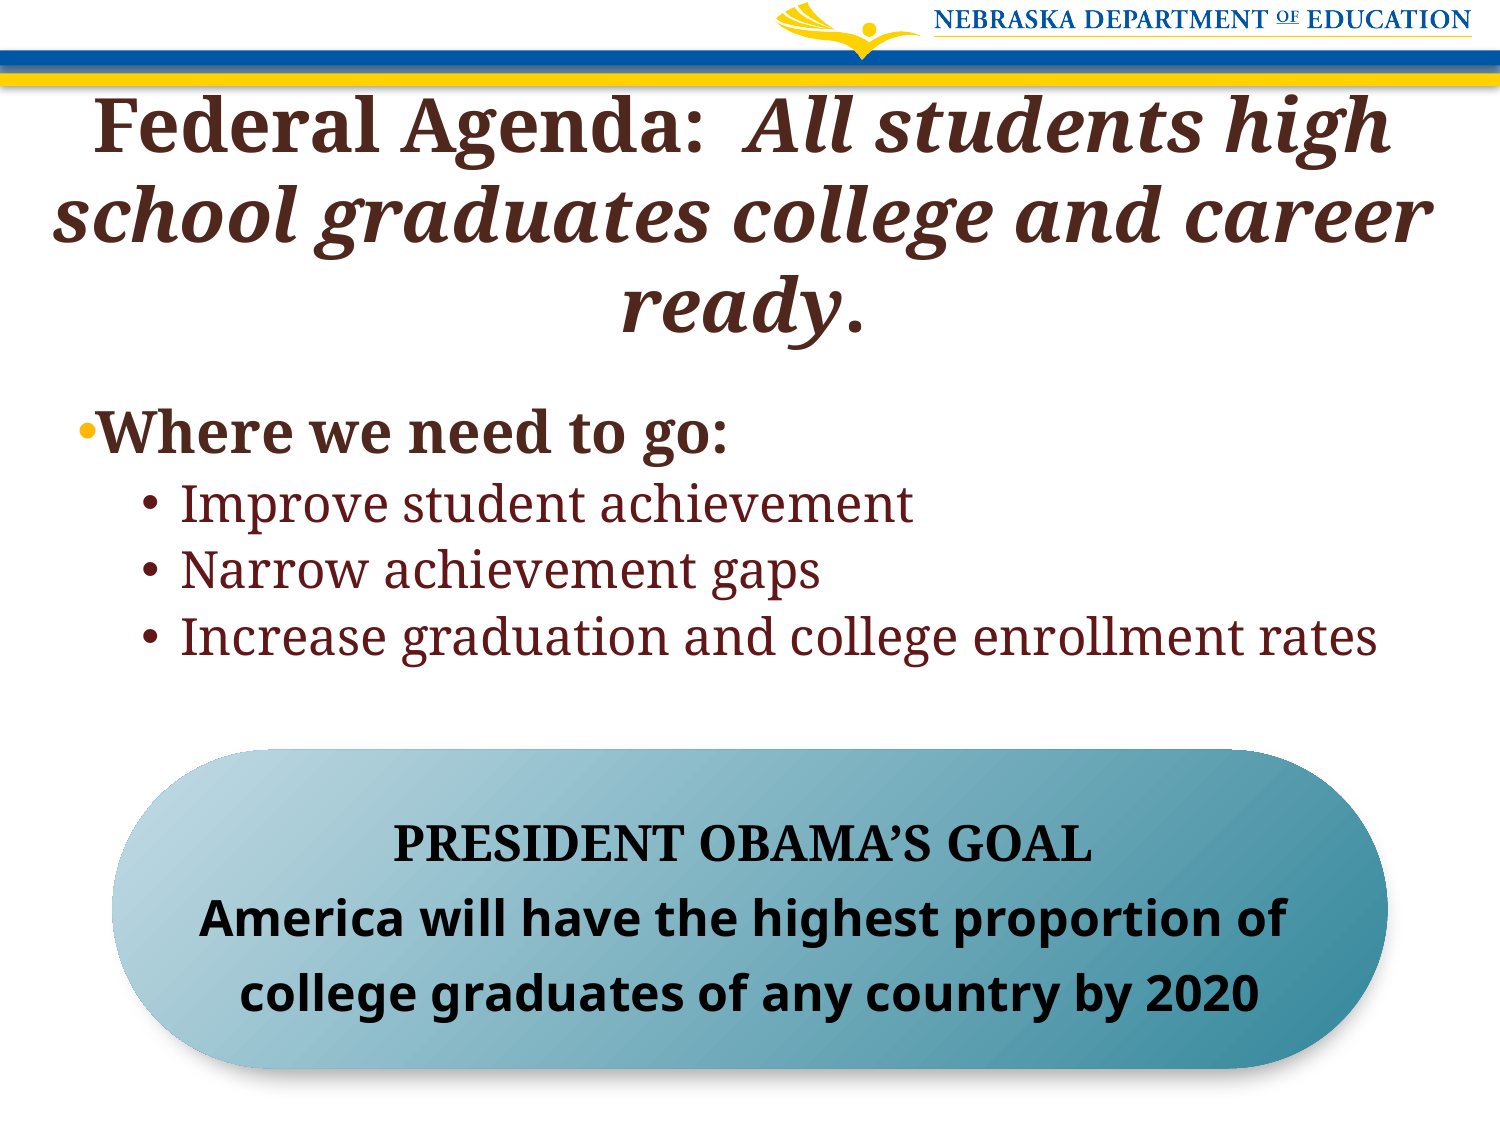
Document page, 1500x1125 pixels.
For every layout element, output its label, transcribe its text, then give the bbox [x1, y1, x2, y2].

title Federal Agenda: All students high school graduates college and career ready. [24, 87, 1463, 338]
picture [774, 0, 1500, 69]
text_box PRESIDENT OBAMA’S GOAL America will have the highest proportion of college graduates of any country by 2020 [112, 749, 1388, 1069]
text_box [287, 575, 625, 636]
list Where we need to go: Improve student achievement Narrow achievement gaps Increase graduation and college enrollment rates [62, 387, 1413, 700]
